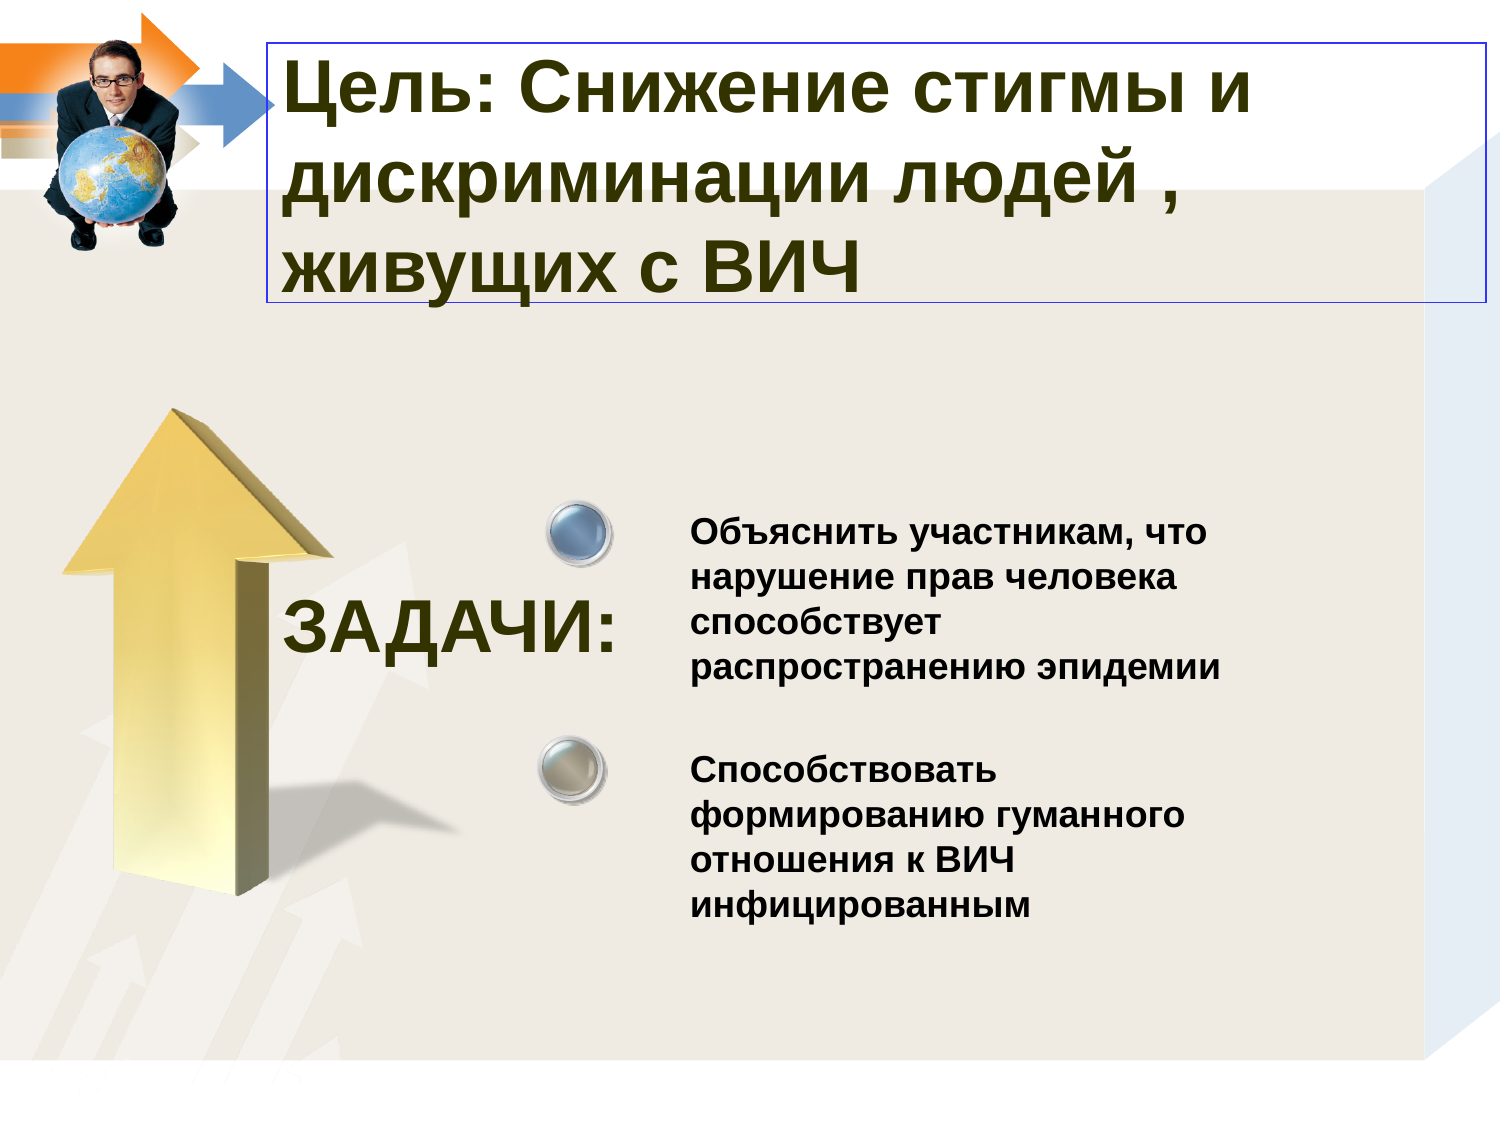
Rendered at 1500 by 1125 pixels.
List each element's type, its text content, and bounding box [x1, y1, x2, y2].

text_box Способствовать формированию гуманного отношения к ВИЧ инфицированным [675, 737, 1258, 933]
picture [532, 759, 537, 768]
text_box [537, 735, 603, 801]
picture [576, 494, 585, 499]
title Цель: Снижение стигмы и дискриминации людей , живущих с ВИЧ ЗАДАЧИ: [266, 42, 1487, 303]
picture [568, 730, 577, 735]
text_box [545, 499, 611, 566]
picture [0, 374, 476, 1125]
picture [0, 10, 225, 263]
text_box Объяснить участникам, что нарушение прав человека способствует распространению эпидемии [675, 499, 1258, 695]
picture [540, 524, 545, 533]
